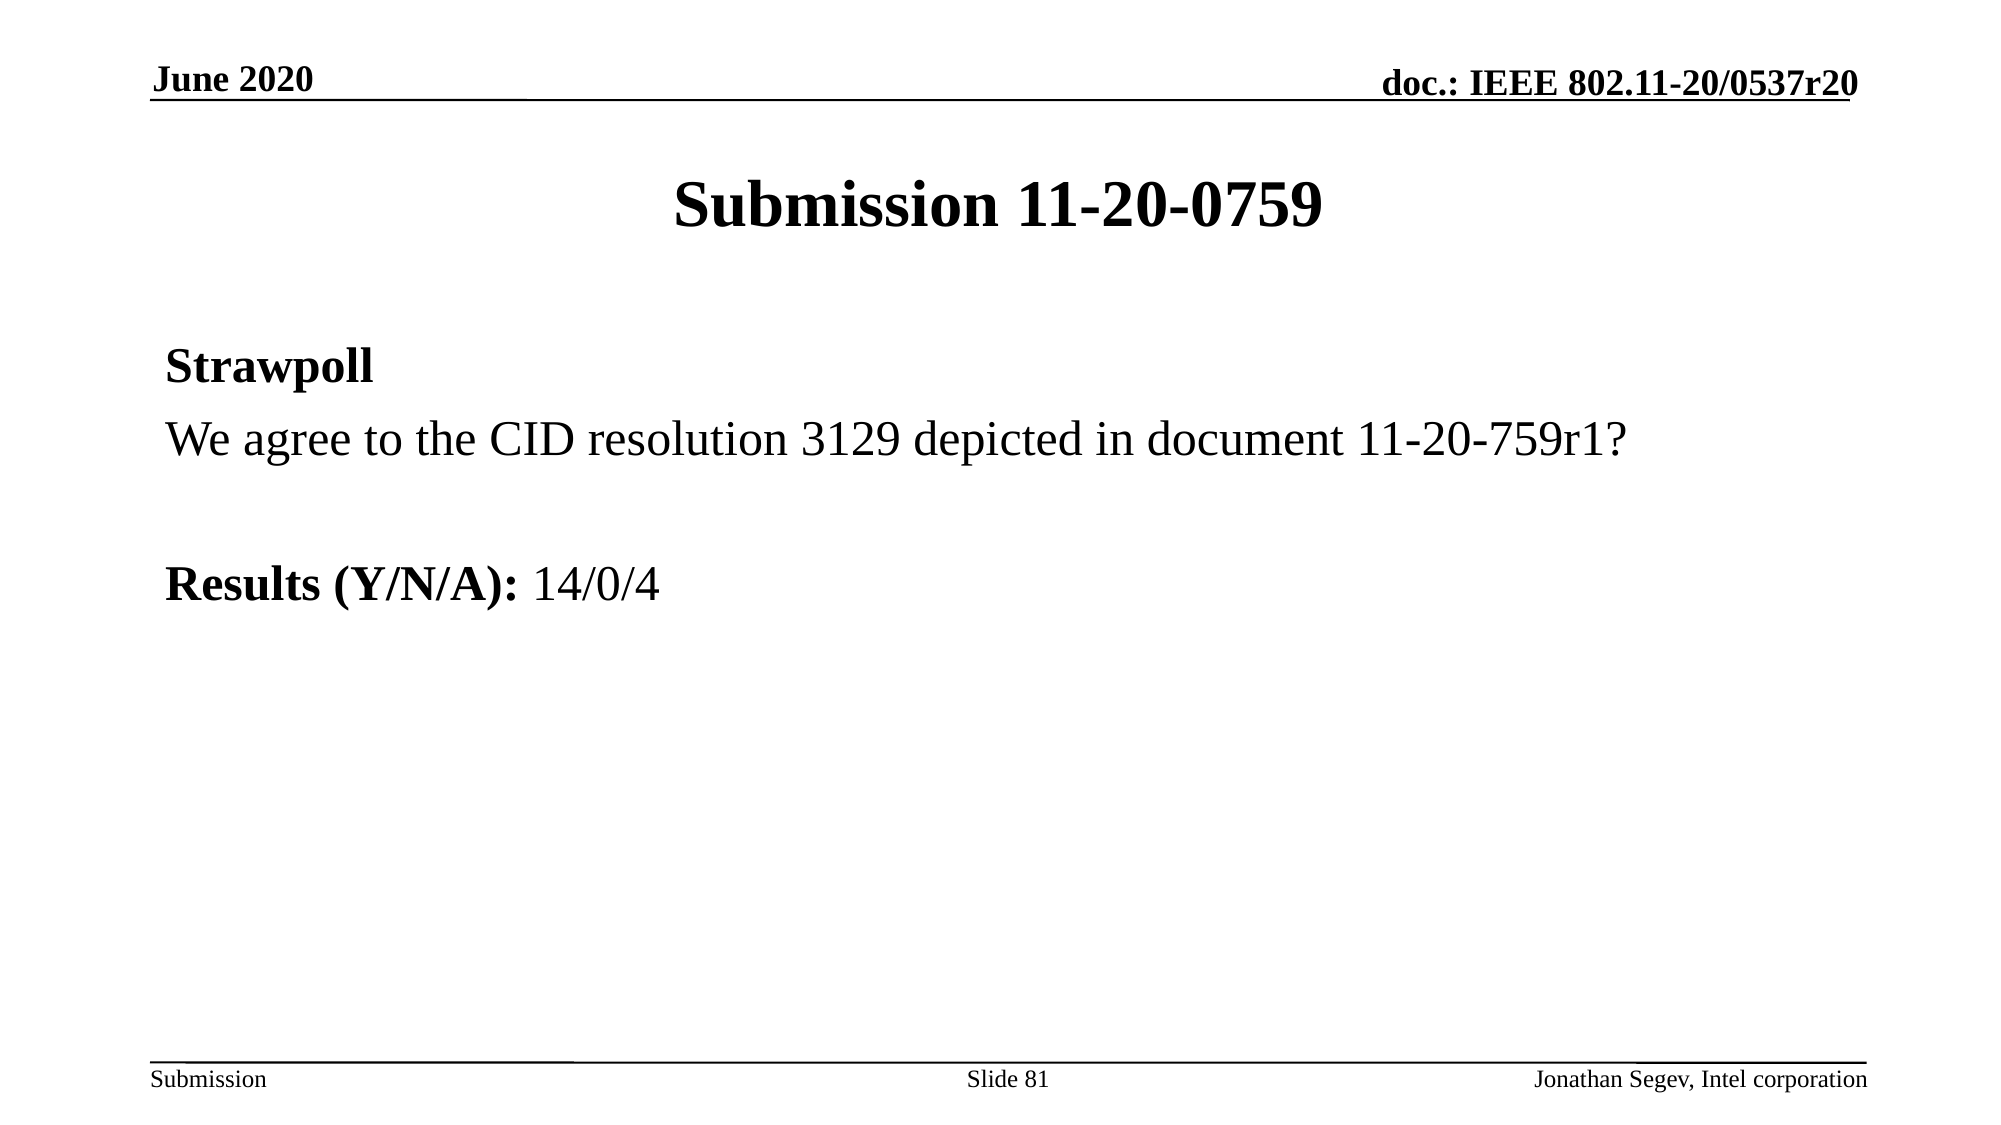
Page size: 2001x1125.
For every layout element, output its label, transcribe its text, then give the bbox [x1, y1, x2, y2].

title Submission 11-20-0759 [149, 112, 1850, 288]
slide_number Slide 81 [950, 1061, 1067, 1123]
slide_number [152, 54, 563, 100]
list Strawpoll We agree to the CID resolution 3129 depicted in document 11-20-759r1? Results (Y/N/A): 14/0/4 [149, 324, 1850, 1000]
footer Jonathan Segev, Intel corporation [1171, 1061, 1869, 1093]
